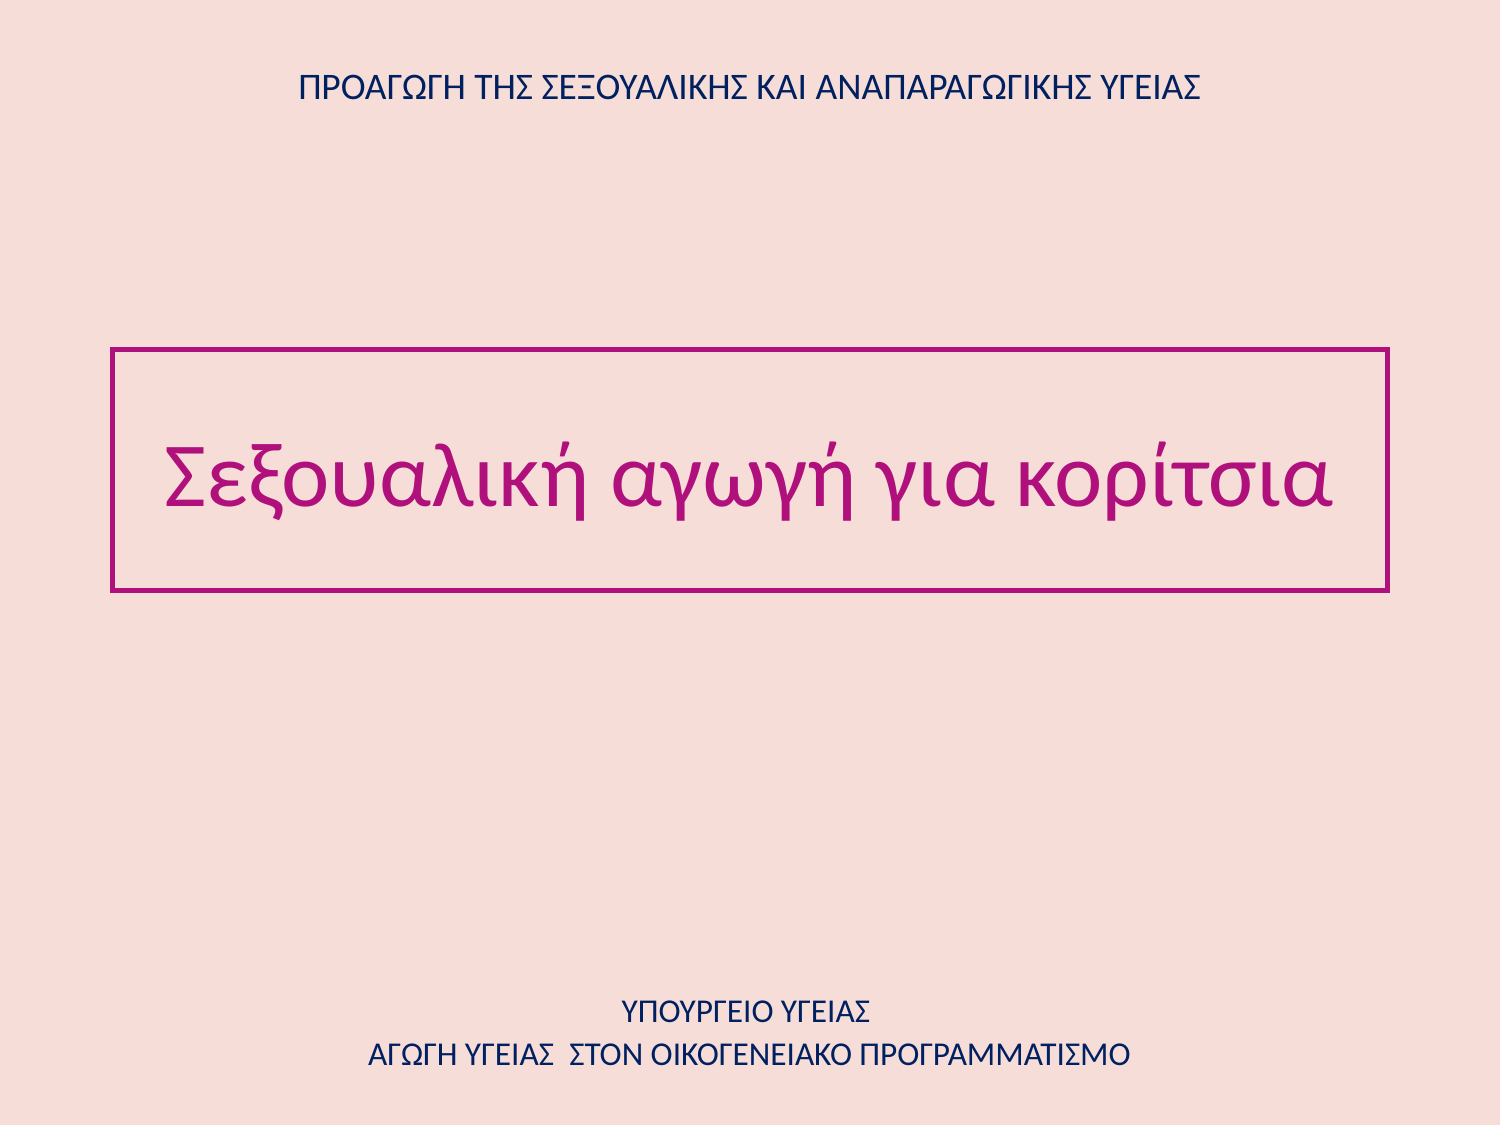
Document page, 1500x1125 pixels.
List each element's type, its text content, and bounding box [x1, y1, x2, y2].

title Σεξουαλική αγωγή για κορίτσια [112, 349, 1388, 591]
text_box ΠΡΟΑΓΩΓΗ ΤΗΣ ΣΕΞΟΥΑΛΙΚΗΣ ΚΑΙ ΑΝΑΠΑΡΑΓΩΓΙΚΗΣ ΥΓΕΙΑΣ [0, 54, 1500, 115]
subtitle YΠΟΥΡΓΕΙΟ ΥΓΕΙΑΣ ΑΓΩΓΗ ΥΓΕΙΑΣ ΣΤΟΝ ΟΙΚΟΓΕΝΕΙΑΚΟ ΠΡΟΓΡΑΜΜΑΤΙΣΜΟ [0, 939, 1500, 1125]
